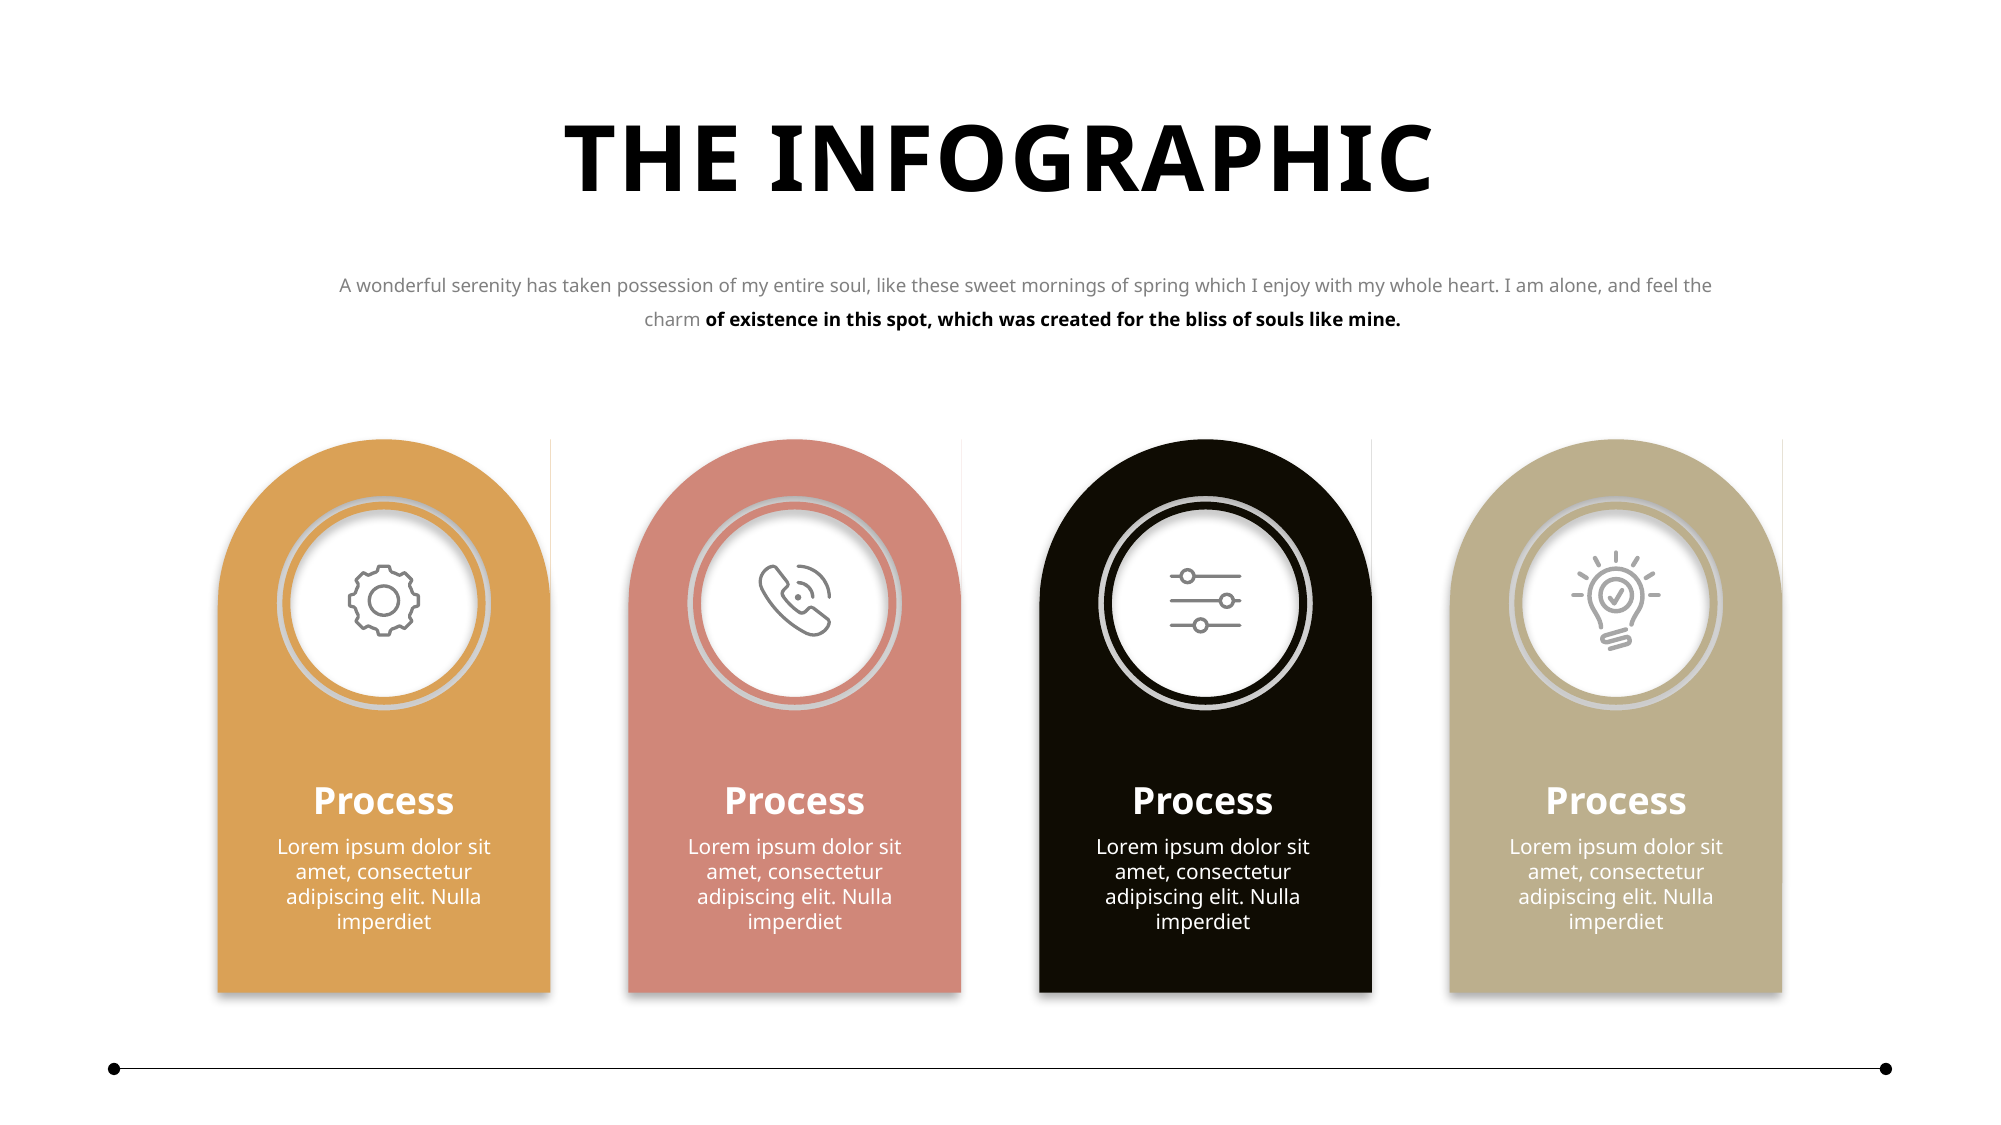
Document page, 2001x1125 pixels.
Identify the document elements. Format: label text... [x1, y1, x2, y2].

text_box [1448, 438, 1784, 994]
text_box Lorem ipsum dolor sit amet, consectetur adipiscing elit. Nulla imperdiet [257, 826, 511, 941]
text_box Process [1499, 769, 1733, 826]
text_box [216, 438, 552, 994]
text_box [758, 564, 831, 637]
text_box Process [267, 769, 501, 826]
text_box THE INFOGRAPHIC [548, 92, 1452, 217]
text_box Process [1086, 769, 1320, 826]
text_box [1602, 629, 1630, 649]
text_box [1169, 592, 1242, 609]
text_box [1169, 617, 1242, 634]
text_box Lorem ipsum dolor sit amet, consectetur adipiscing elit. Nulla imperdiet [667, 826, 922, 941]
text_box [1038, 438, 1373, 994]
text_box Process [678, 769, 912, 826]
text_box [1589, 568, 1643, 628]
text_box Lorem ipsum dolor sit amet, consectetur adipiscing elit. Nulla imperdiet [1076, 826, 1330, 941]
text_box [347, 564, 421, 637]
text_box A wonderful serenity has taken possession of my entire soul, like these sweet mornings of spring which I enjoy with my whole heart. I am alone, and feel the charm of existence in this spot, which was created for the bliss of souls like mine. [314, 255, 1736, 338]
text_box [1169, 567, 1242, 585]
text_box [627, 438, 963, 994]
text_box Lorem ipsum dolor sit amet, consectetur adipiscing elit. Nulla imperdiet [1489, 826, 1743, 941]
